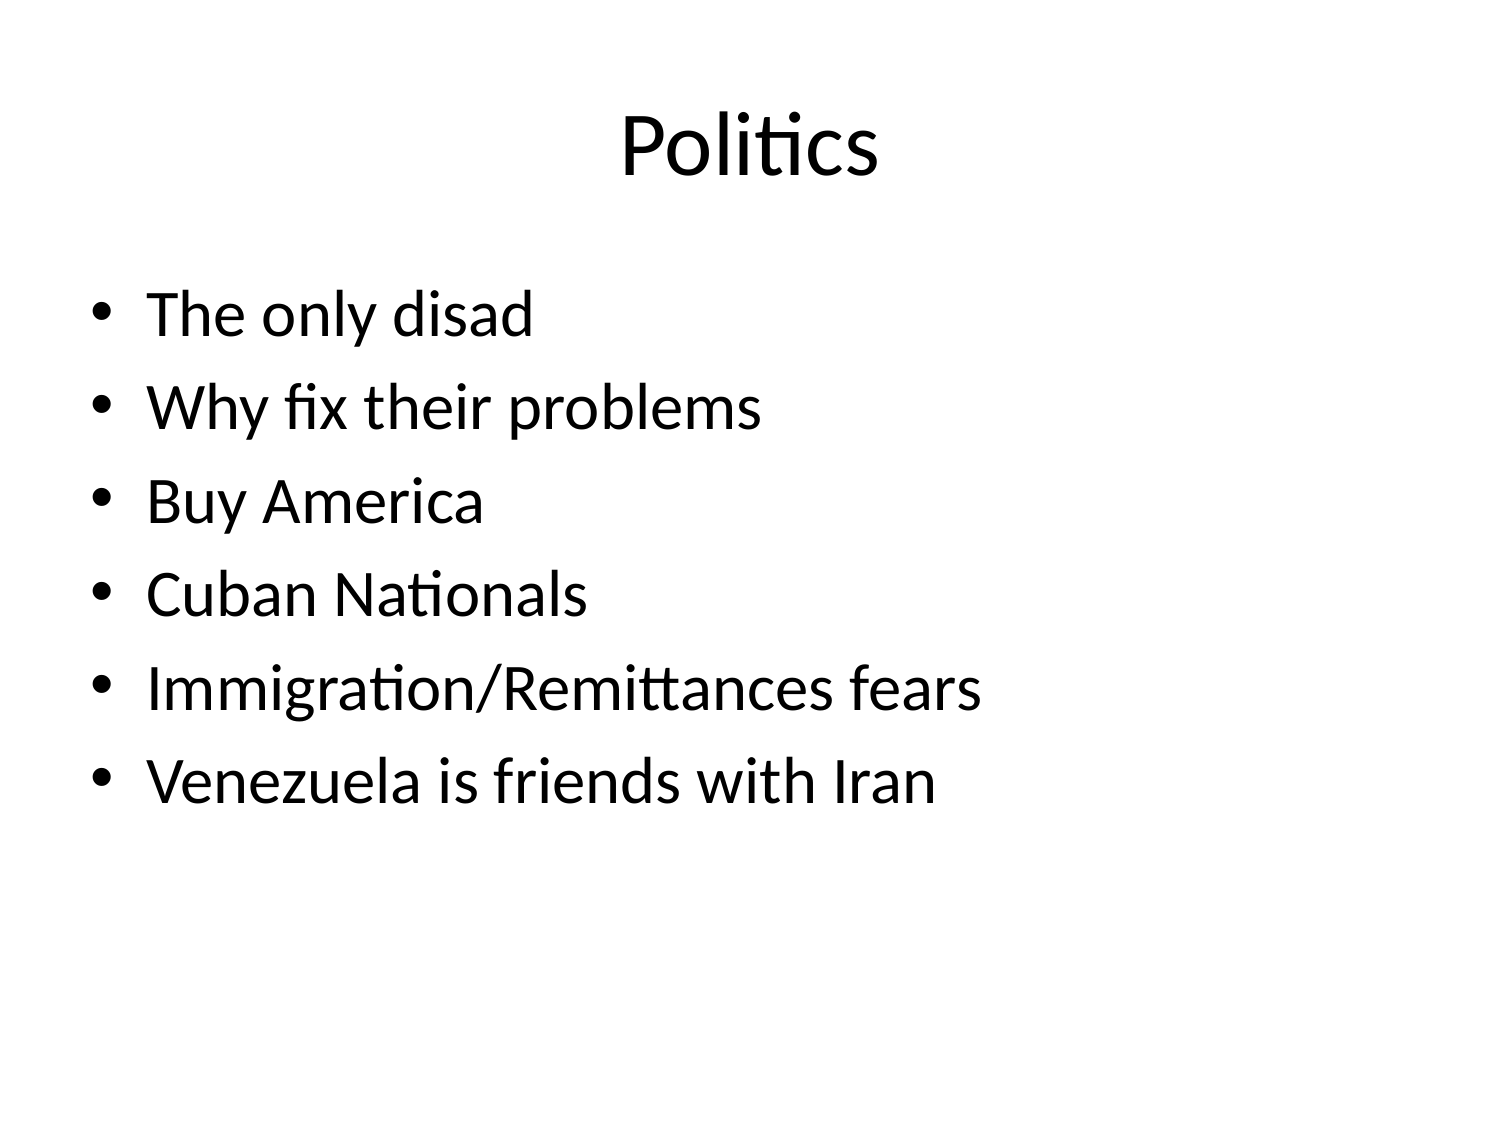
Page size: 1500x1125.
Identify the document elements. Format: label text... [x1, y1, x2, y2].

title Politics [75, 45, 1425, 233]
list The only disad Why fix their problems Buy America Cuban Nationals Immigration/Remittances fears Venezuela is friends with Iran [75, 262, 1425, 1005]
